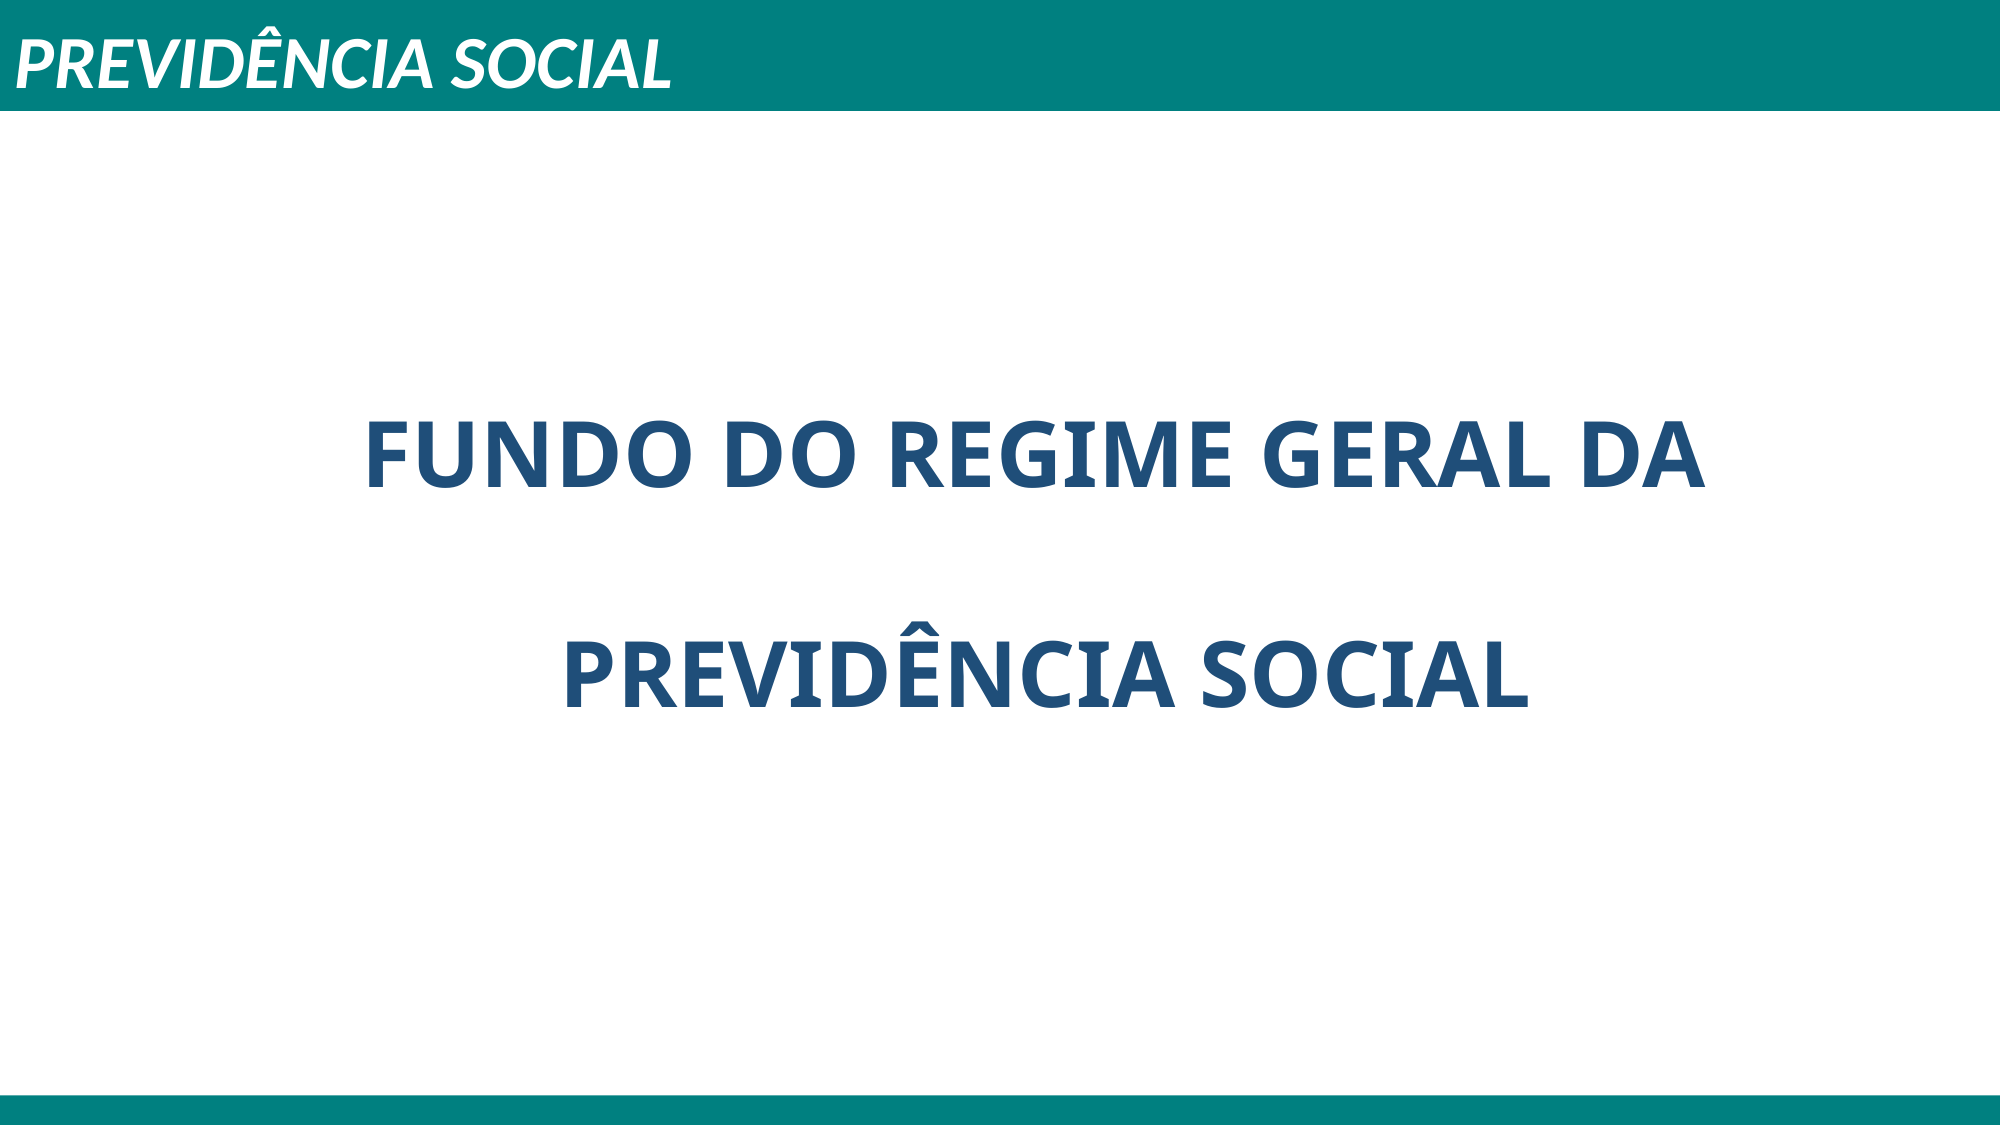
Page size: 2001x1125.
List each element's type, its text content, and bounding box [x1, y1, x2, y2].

text_box FUNDO DO REGIME GERAL DA PREVIDÊNCIA SOCIAL [279, 261, 1790, 860]
text_box PREVIDÊNCIA SOCIAL [0, 0, 2000, 111]
text_box [0, 1095, 2000, 1125]
